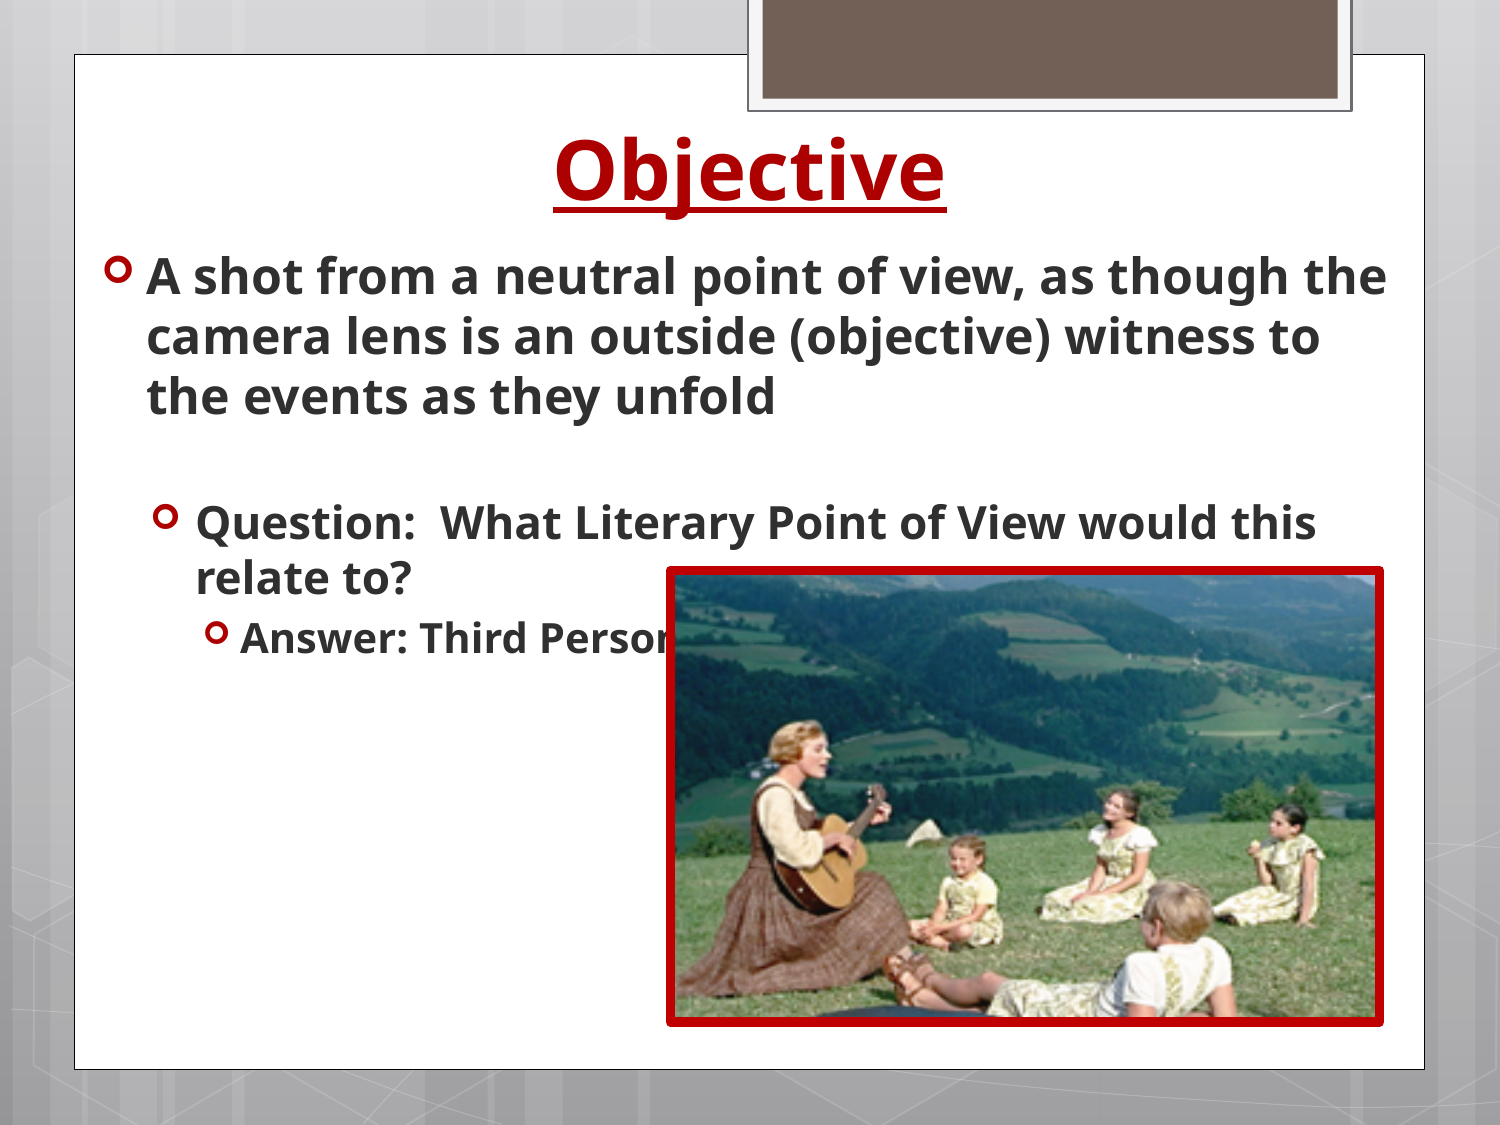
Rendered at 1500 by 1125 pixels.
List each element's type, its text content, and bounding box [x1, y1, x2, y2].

title Objective [75, 37, 1425, 225]
list A shot from a neutral point of view, as though the camera lens is an outside (objective) witness to the events as they unfold Question: What Literary Point of View would this relate to? Answer: Third Person [75, 237, 1425, 813]
picture [674, 574, 1376, 1018]
